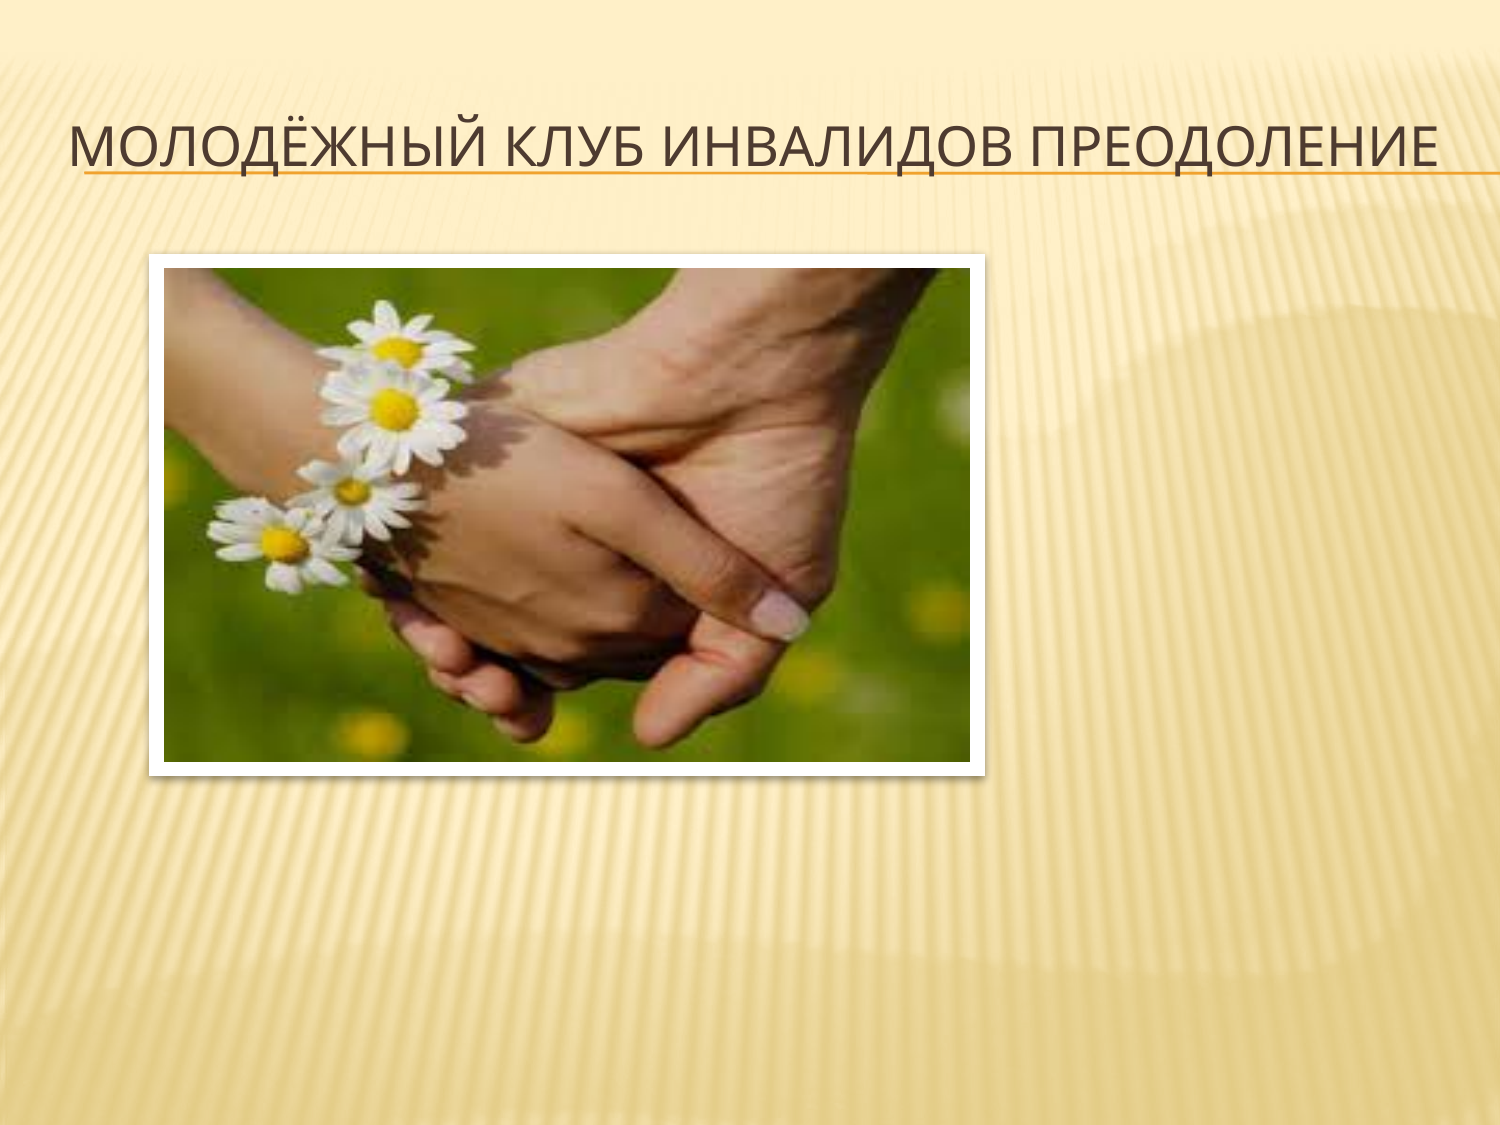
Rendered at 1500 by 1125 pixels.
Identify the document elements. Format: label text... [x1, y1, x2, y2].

title Молодёжный клуб инвалидов ПРЕОДОЛЕНИЕ [49, 75, 1475, 213]
picture [163, 268, 971, 762]
